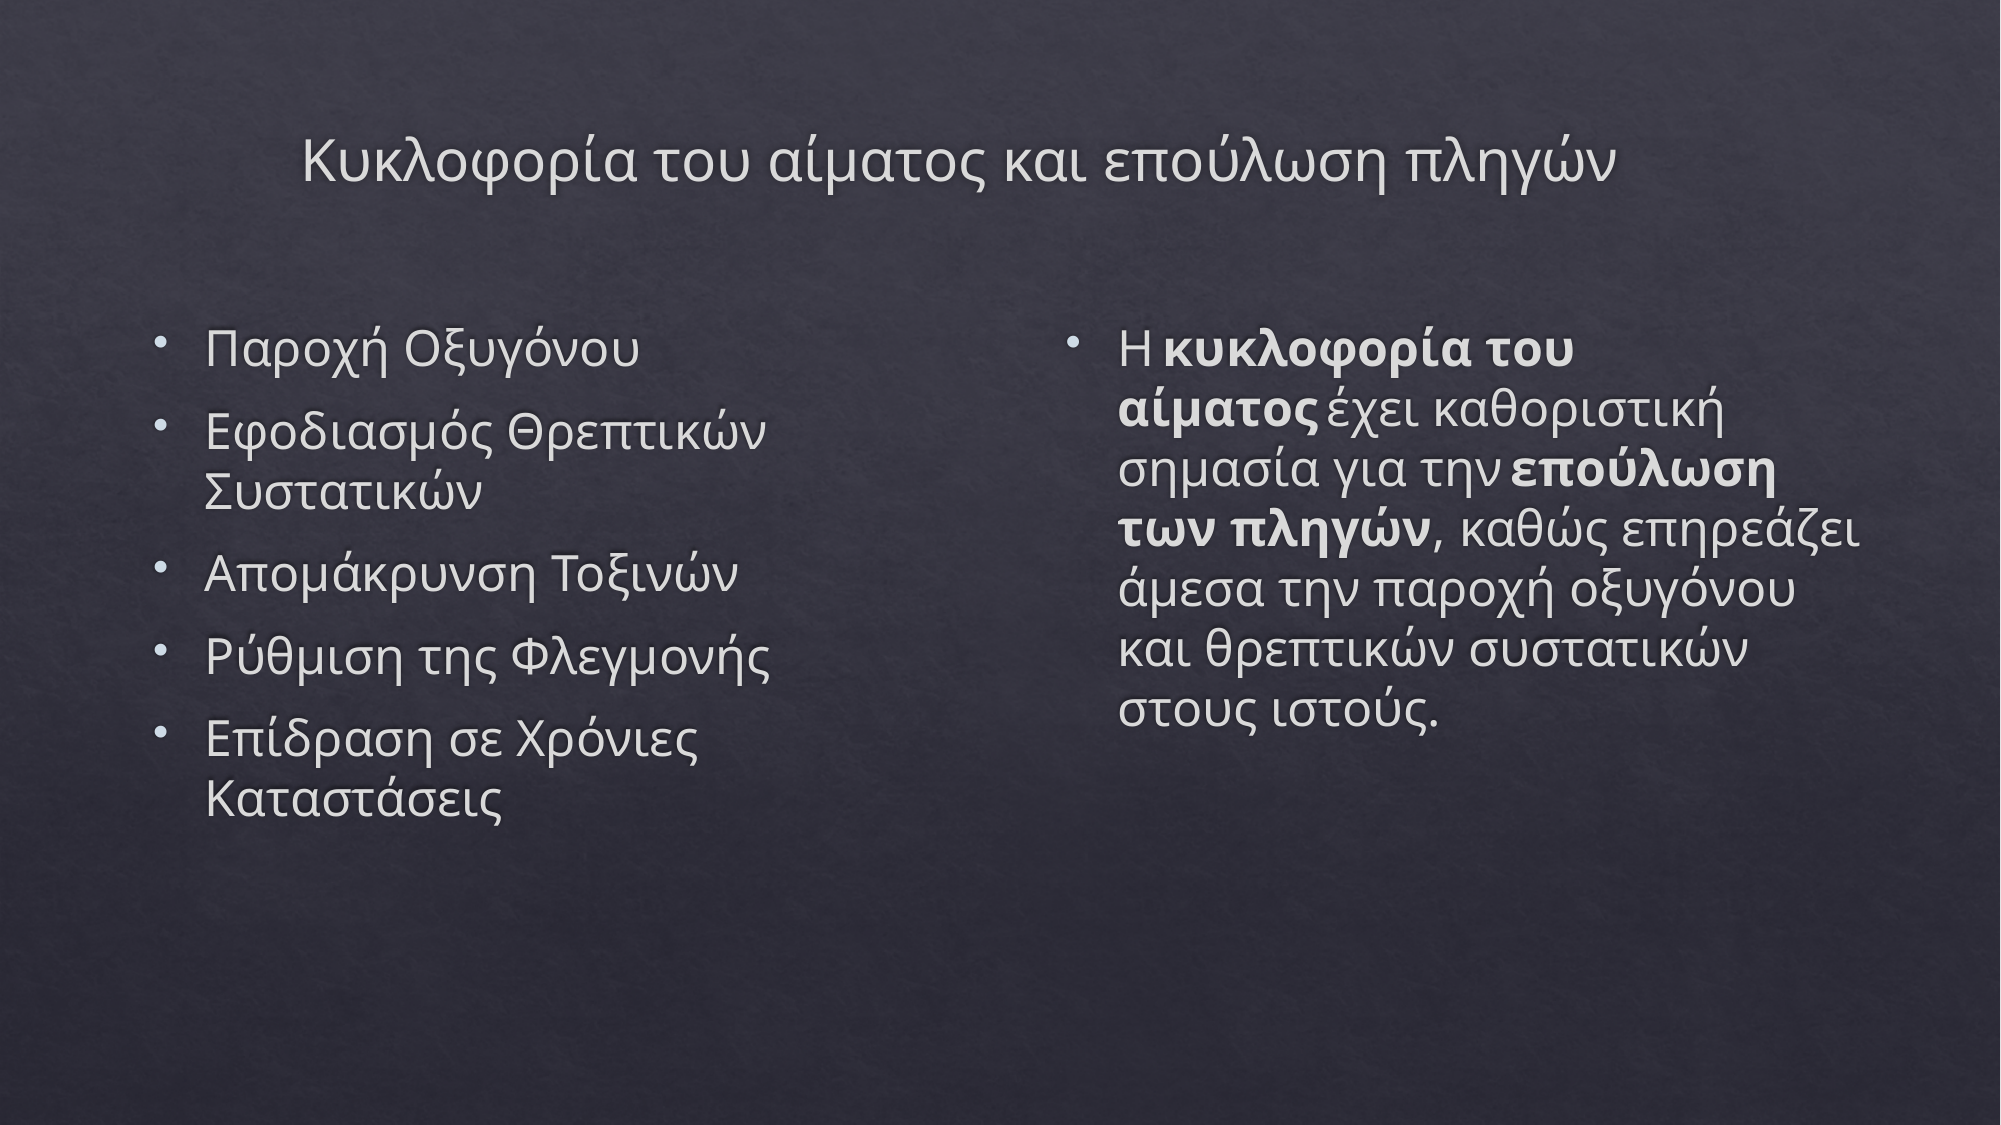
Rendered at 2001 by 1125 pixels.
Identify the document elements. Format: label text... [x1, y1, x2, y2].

title Κυκλοφορία του αίματος και επούλωση πληγών [71, 57, 1849, 260]
list Παροχή Οξυγόνου Εφοδιασμός Θρεπτικών Συστατικών Απομάκρυνση Τοξινών Ρύθμιση της Φλεγμονής Επίδραση σε Χρόνιες Καταστάσεις [133, 309, 965, 975]
list Η κυκλοφορία του αίματος έχει καθοριστική σημασία για την επούλωση των πληγών, καθώς επηρεάζει άμεσα την παροχή οξυγόνου και θρεπτικών συστατικών στους ιστούς. [1046, 309, 1877, 975]
